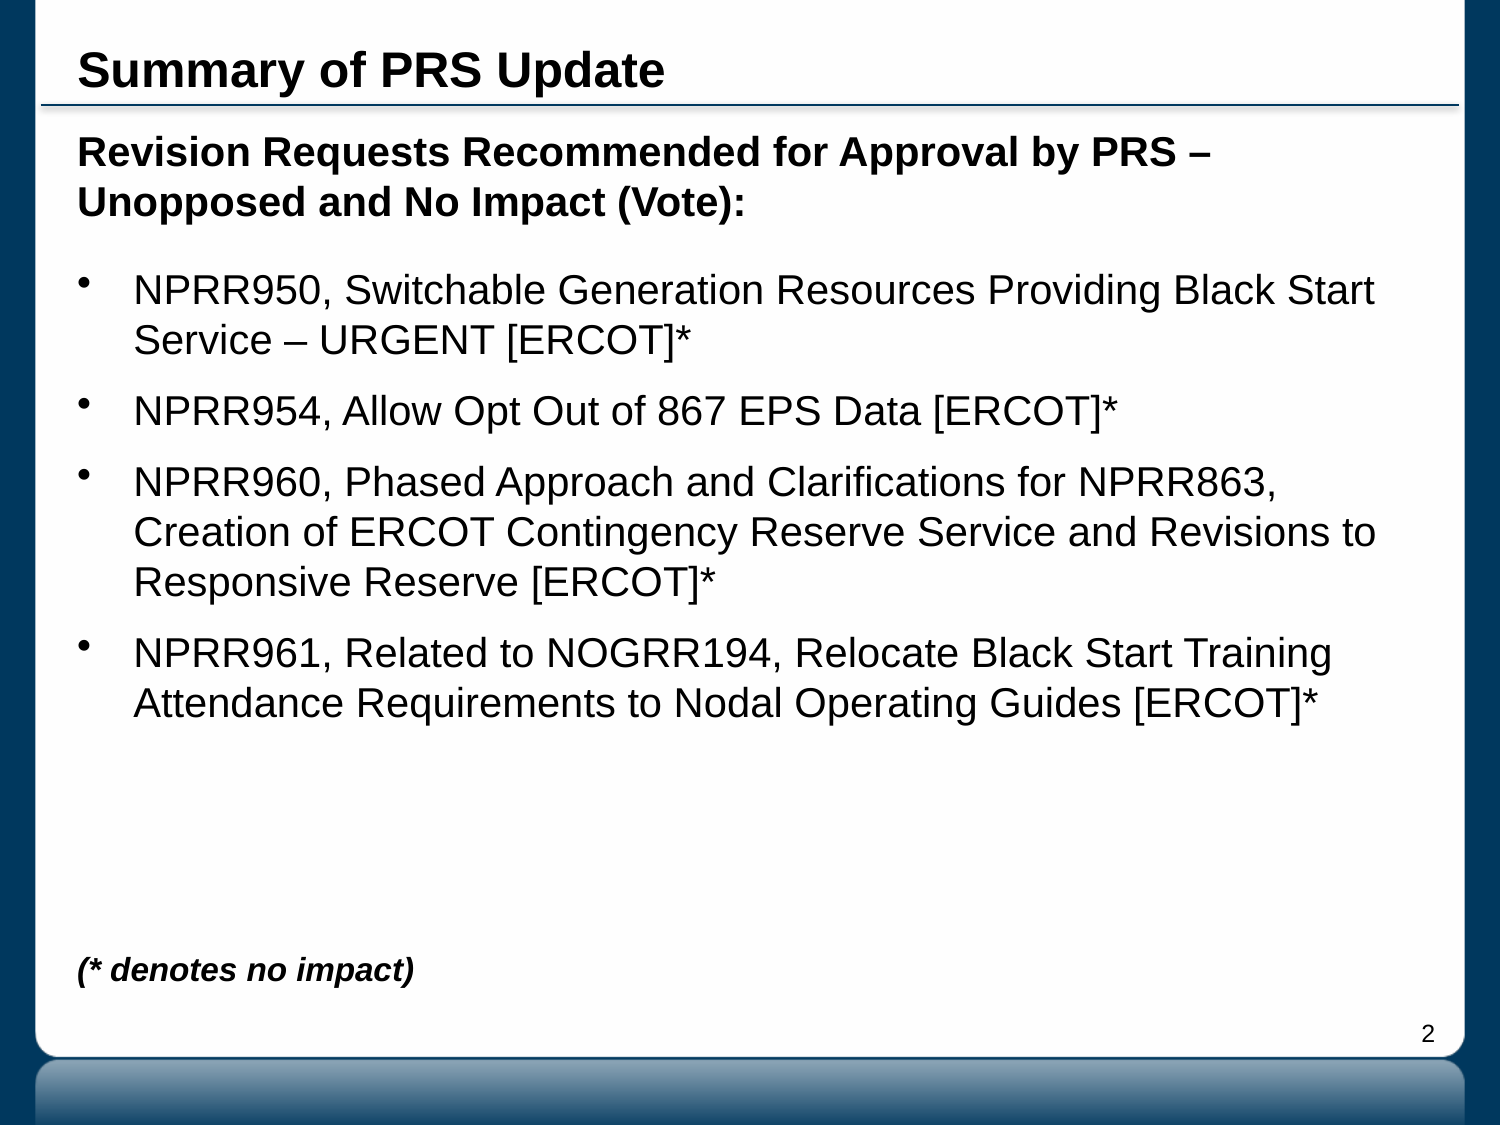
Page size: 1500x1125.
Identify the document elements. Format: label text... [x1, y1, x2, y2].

picture [35, 0, 1465, 1125]
text_box Revision Requests Recommended for Approval by PRS – Unopposed and No Impact (Vote): NPRR950, Switchable Generation Resources Providing Black Start Service – URGENT [ERCOT]* NPRR954, Allow Opt Out of 867 EPS Data [ERCOT]* NPRR960, Phased Approach and Clarifications for NPRR863, Creation of ERCOT Contingency Reserve Service and Revisions to Responsive Reserve [ERCOT]* NPRR961, Related to NOGRR194, Relocate Black Start Training Attendance Requirements to Nodal Operating Guides [ERCOT]* (* denotes no impact) [62, 117, 1450, 1027]
title Summary of PRS Update [62, 29, 1450, 106]
